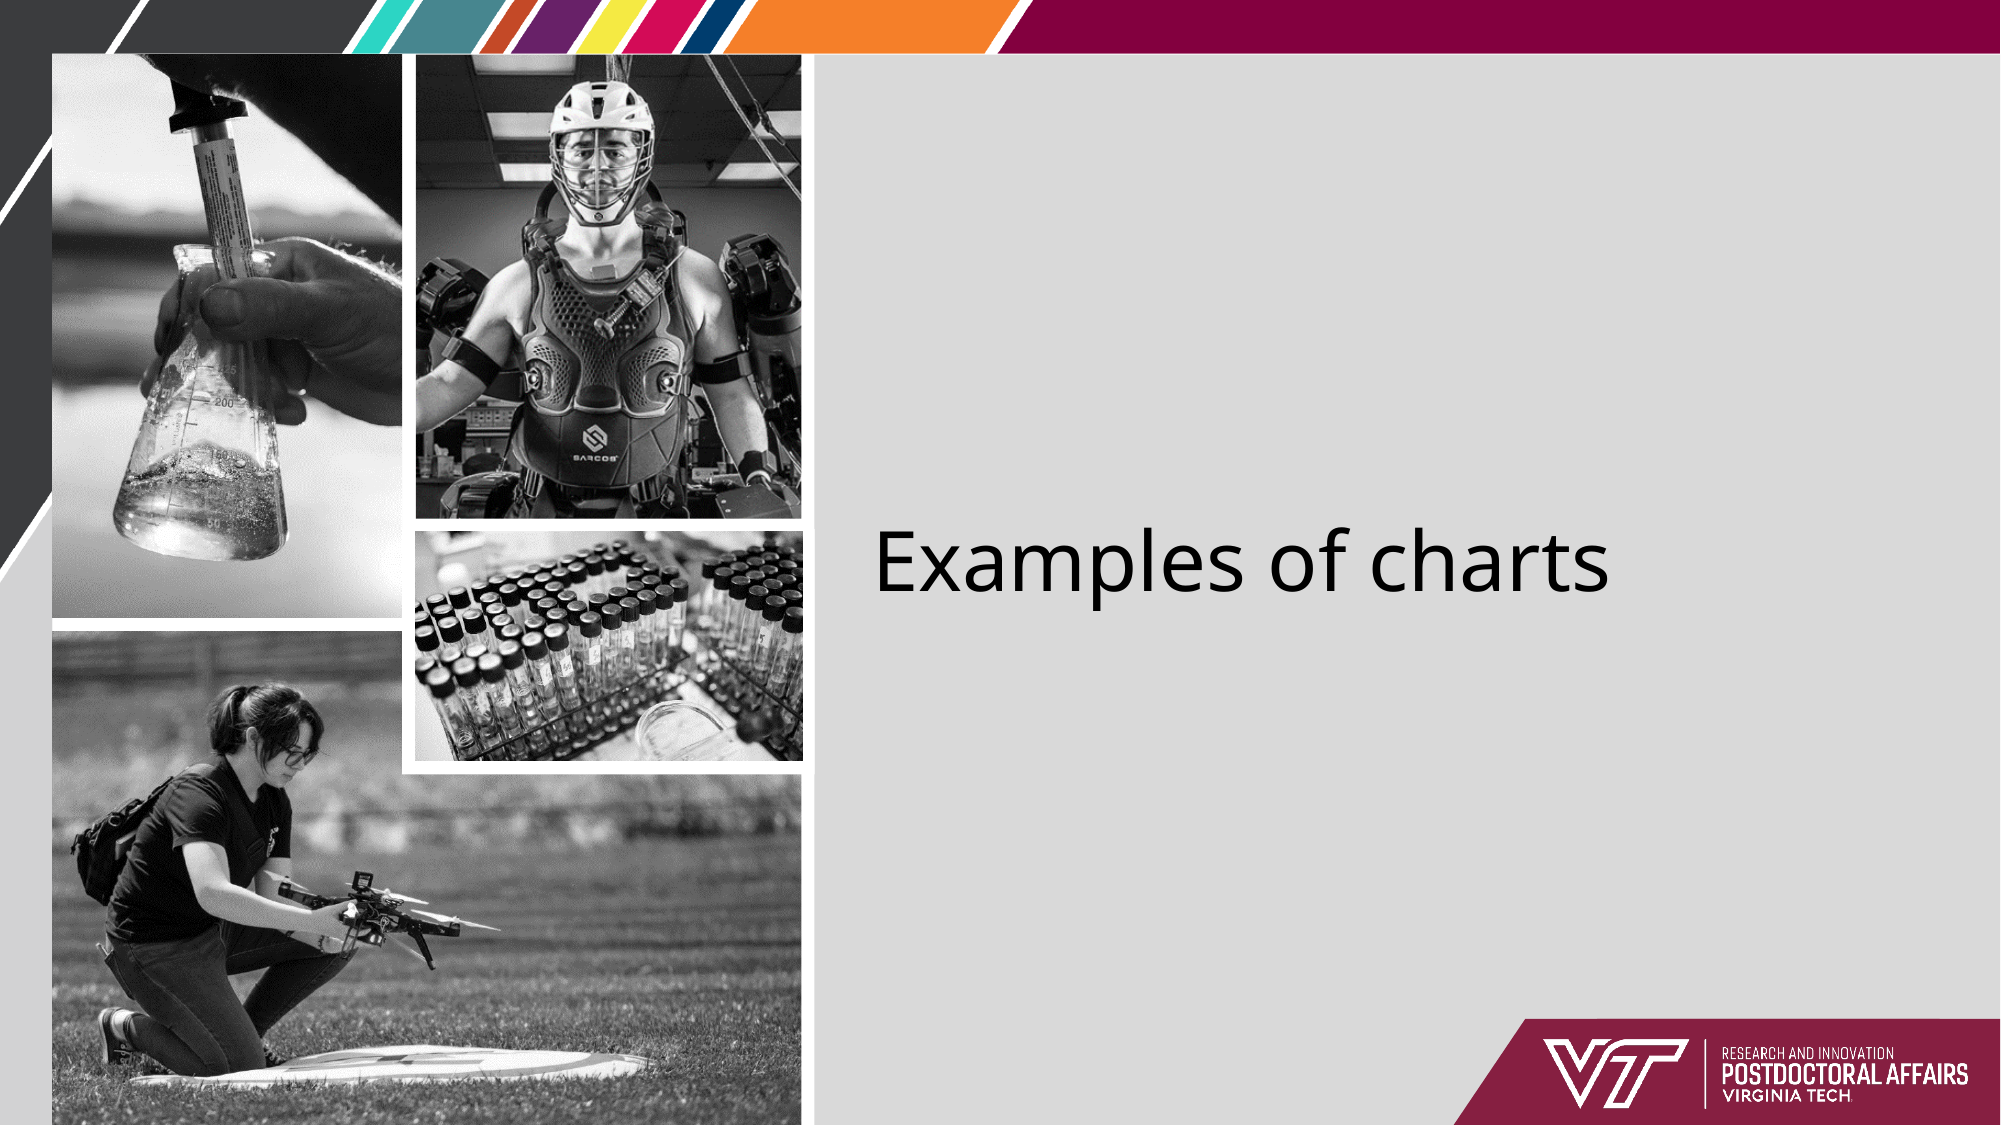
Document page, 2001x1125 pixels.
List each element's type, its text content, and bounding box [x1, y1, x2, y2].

title Examples of charts [872, 66, 1902, 610]
picture [0, 0, 2000, 1125]
picture [415, 531, 803, 761]
picture [1543, 1039, 1968, 1109]
